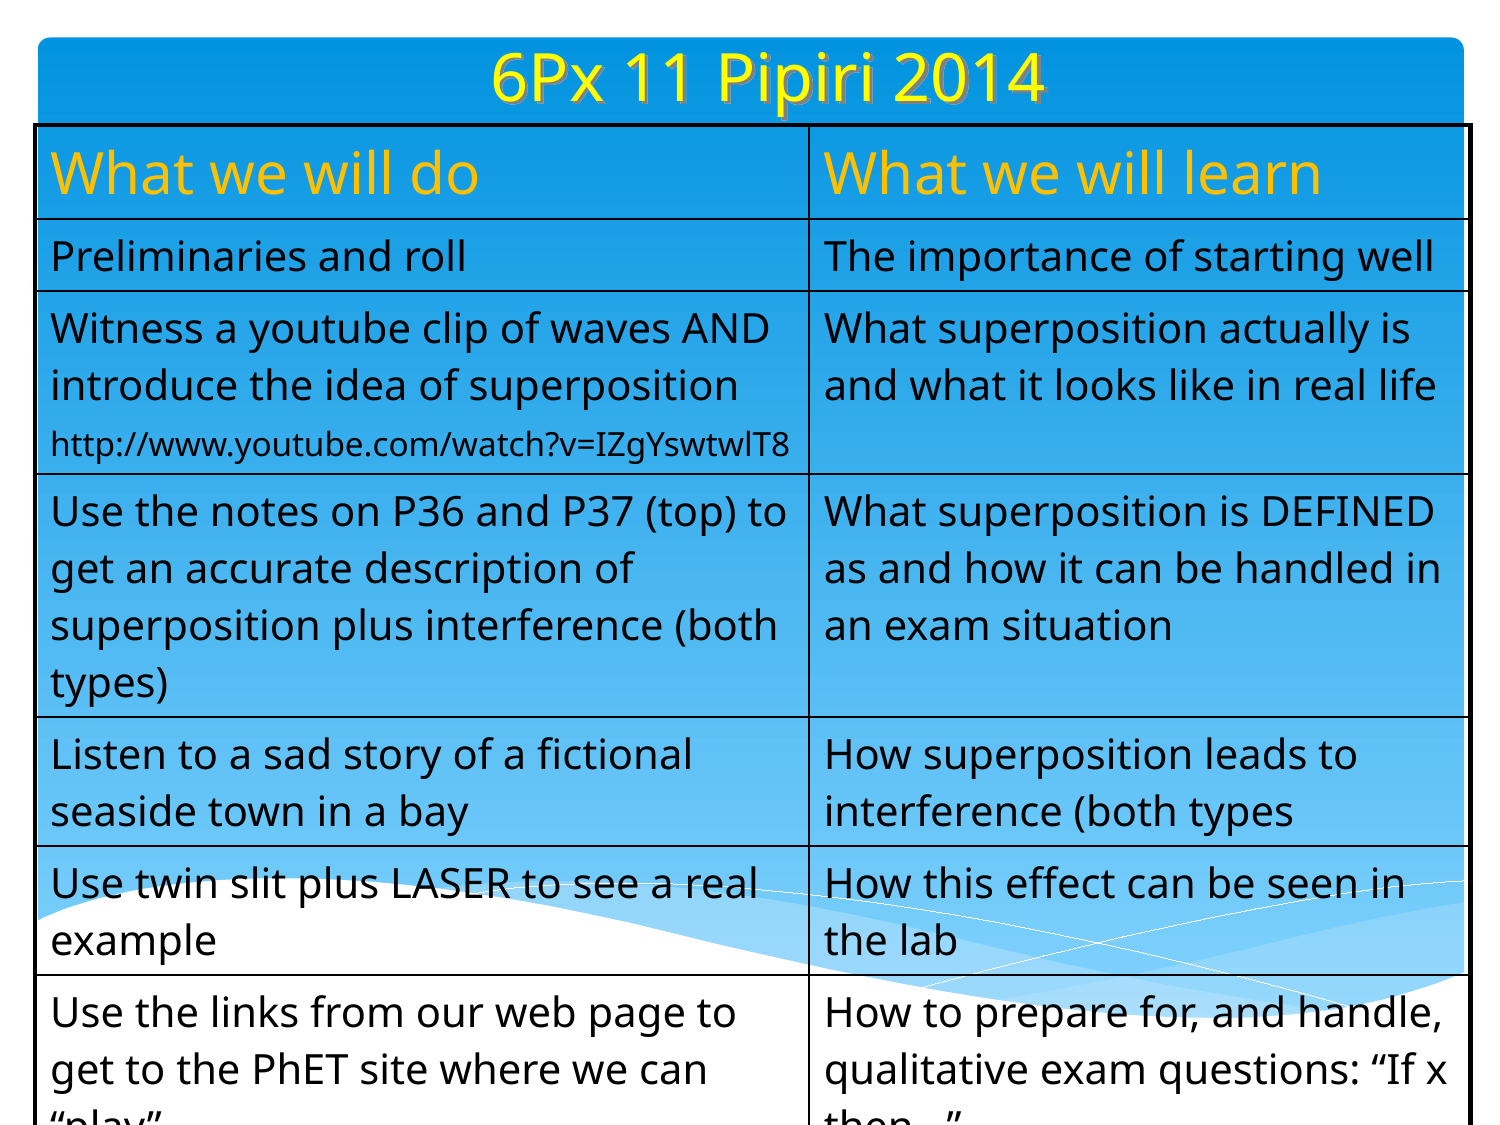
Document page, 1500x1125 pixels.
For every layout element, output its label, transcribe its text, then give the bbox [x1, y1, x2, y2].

table_cell Preliminaries and roll [37, 220, 808, 290]
table_cell Use twin slit plus LASER to see a real example [37, 847, 808, 974]
table_header What we will learn [810, 127, 1468, 218]
table_cell How to prepare for, and handle, qualitative exam questions: “If x then…” [810, 976, 1468, 1125]
table_cell How superposition leads to interference (both types [810, 718, 1468, 845]
table_cell Witness a youtube clip of waves AND introduce the idea of superposition http://www.youtube.com/watch?v=IZgYswtwlT8 [37, 292, 808, 473]
table_cell What superposition is DEFINED as and how it can be handled in an exam situation [810, 475, 1468, 716]
table_cell What superposition actually is and what it looks like in real life [810, 292, 1468, 473]
table_cell The importance of starting well [810, 220, 1468, 290]
table_header What we will do [37, 127, 808, 218]
table_cell Use the links from our web page to get to the PhET site where we can “play” [37, 976, 808, 1125]
table_cell Listen to a sad story of a fictional seaside town in a bay [37, 718, 808, 845]
table_cell Use the notes on P36 and P37 (top) to get an accurate description of superposition plus interference (both types) [37, 475, 808, 716]
text_box 6Px 11 Pipiri 2014 [162, 24, 1375, 123]
table_cell How this effect can be seen in the lab [810, 847, 1468, 974]
